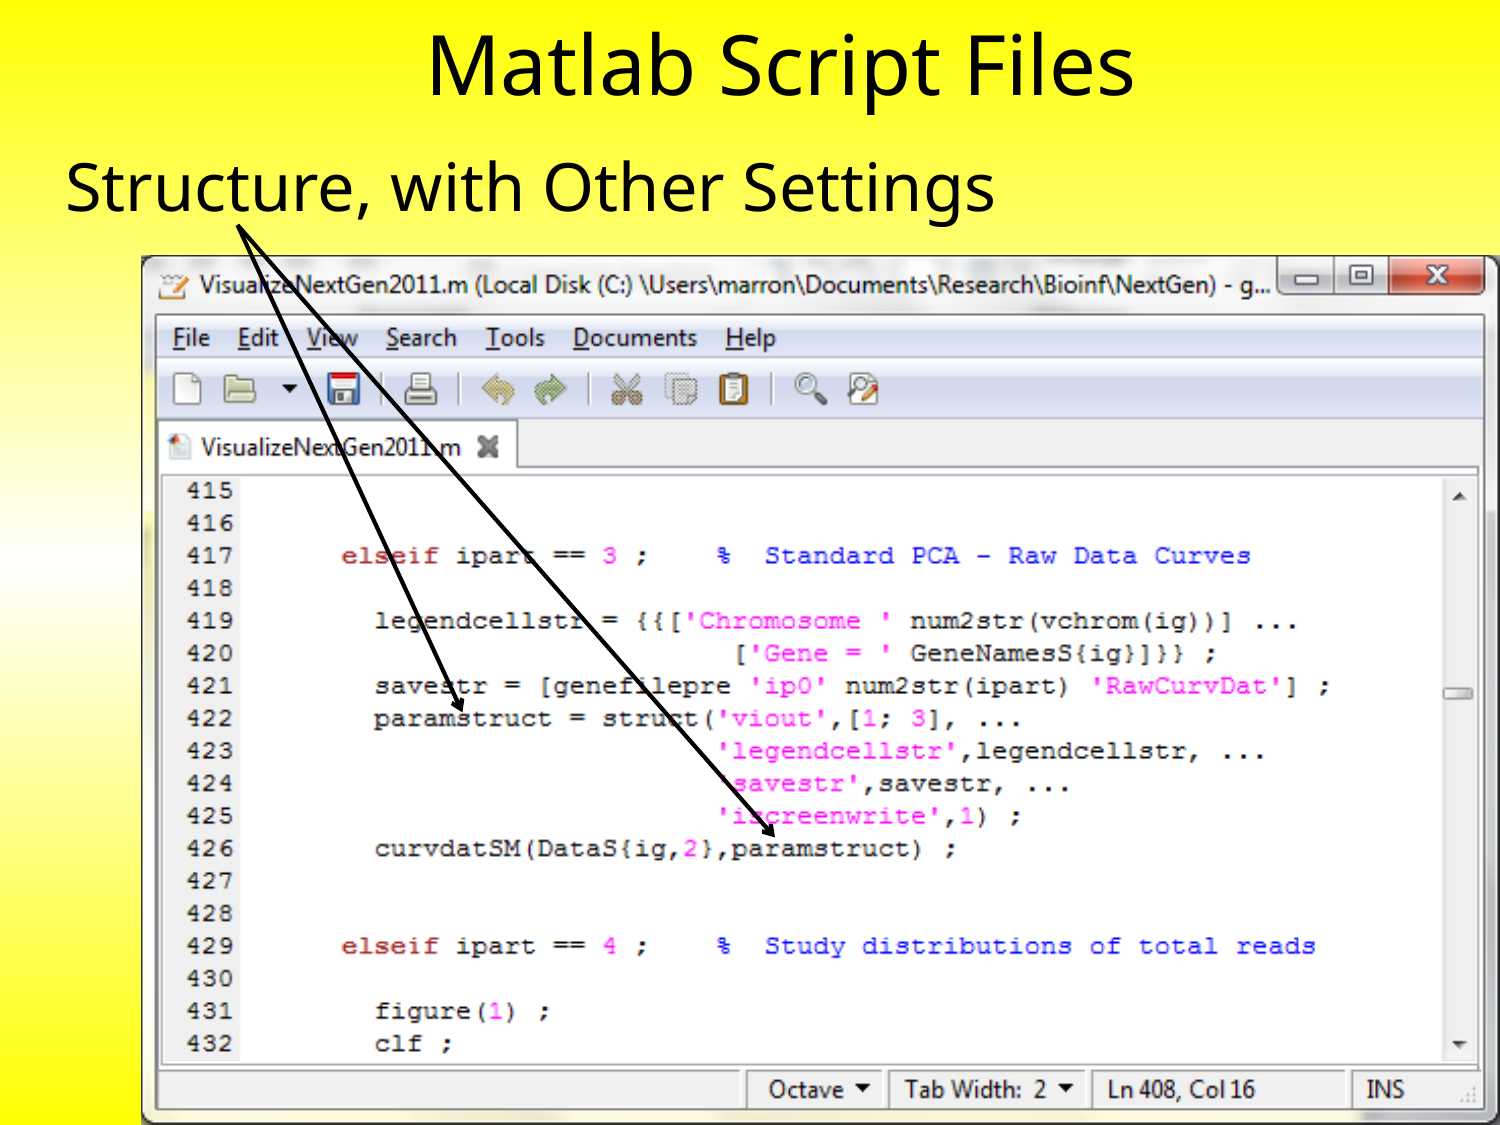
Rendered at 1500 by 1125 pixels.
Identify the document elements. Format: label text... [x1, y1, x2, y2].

list Structure, with Other Settings [50, 137, 1463, 1025]
title Matlab Script Files [125, 0, 1438, 125]
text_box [237, 224, 463, 713]
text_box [237, 224, 776, 838]
picture [140, 255, 1500, 1125]
